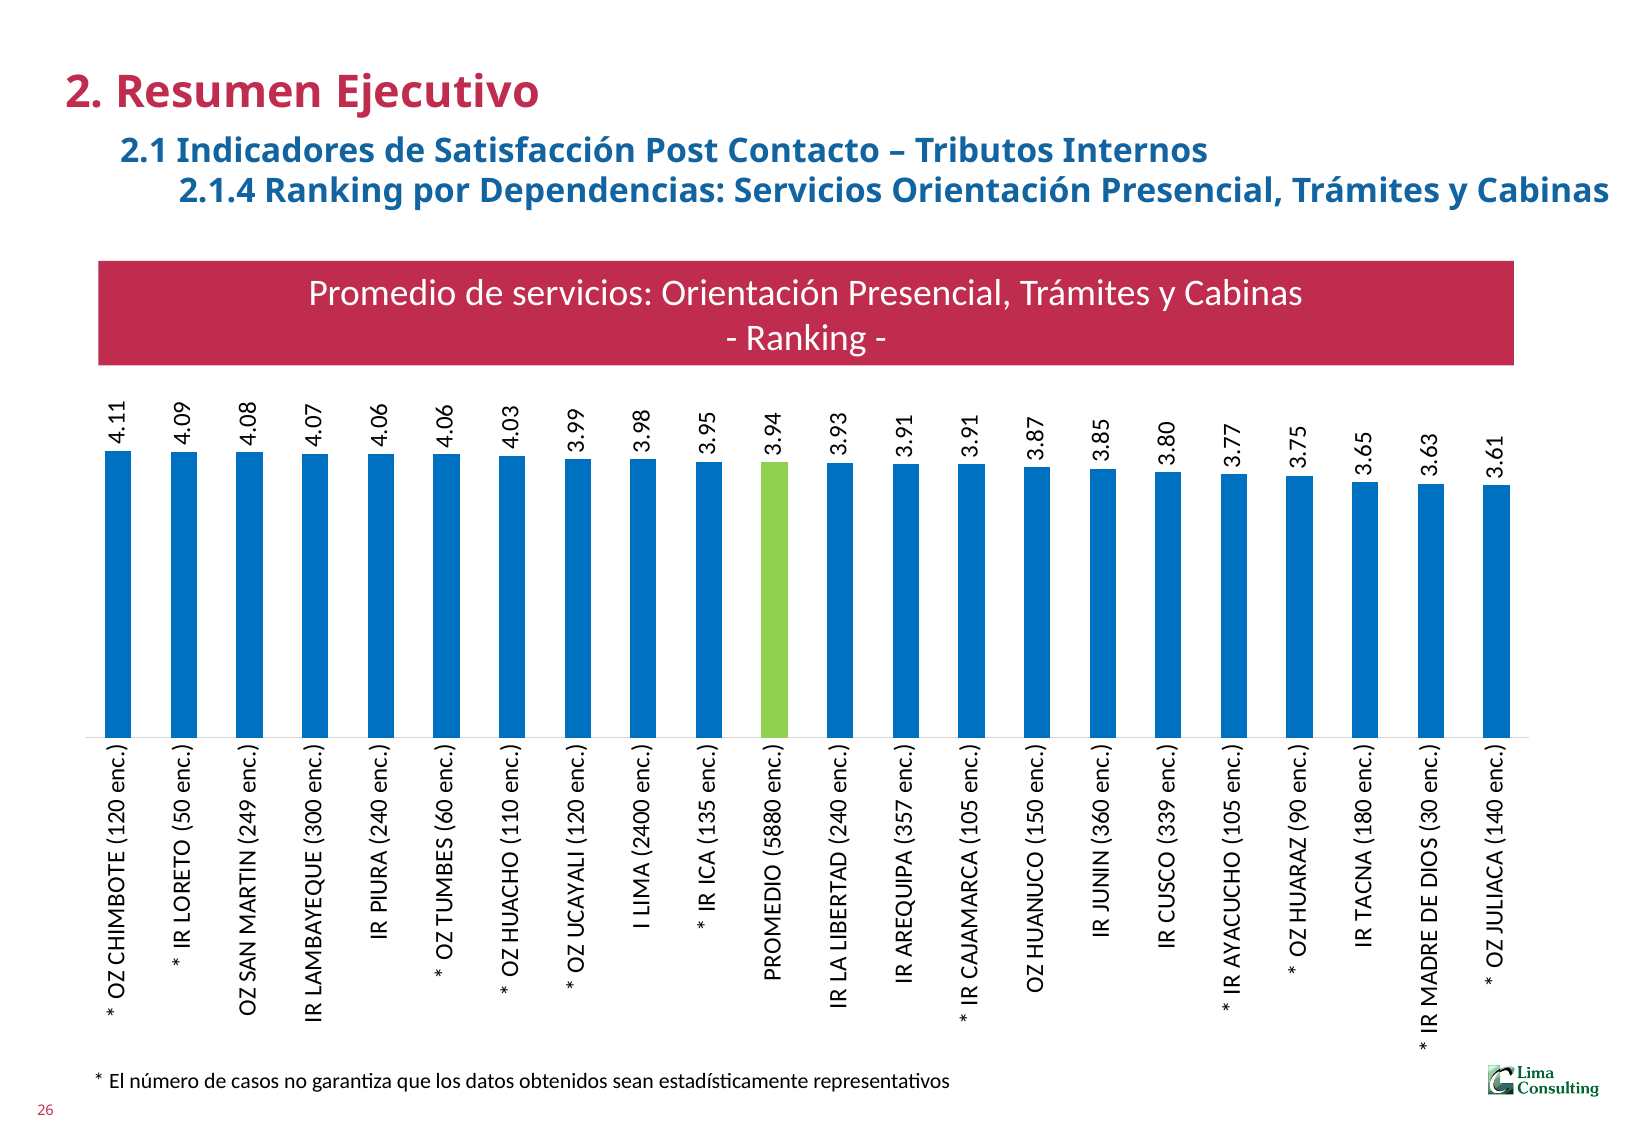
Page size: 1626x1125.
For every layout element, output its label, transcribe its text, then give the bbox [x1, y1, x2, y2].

title 2. Resumen Ejecutivo 2.1 Indicadores de Satisfacción Post Contacto – Tributos Internos 2.1.4 Ranking por Dependencias: Servicios Orientación Presencial, Trámites y Cabinas [50, 59, 1625, 219]
text_box Promedio de servicios: Orientación Presencial, Trámites y Cabinas - Ranking - [98, 260, 1514, 363]
picture [1488, 1065, 1599, 1097]
text_box * El número de casos no garantiza que los datos obtenidos sean estadísticamente representativos [78, 1067, 1166, 1093]
chart [62, 363, 1553, 1067]
